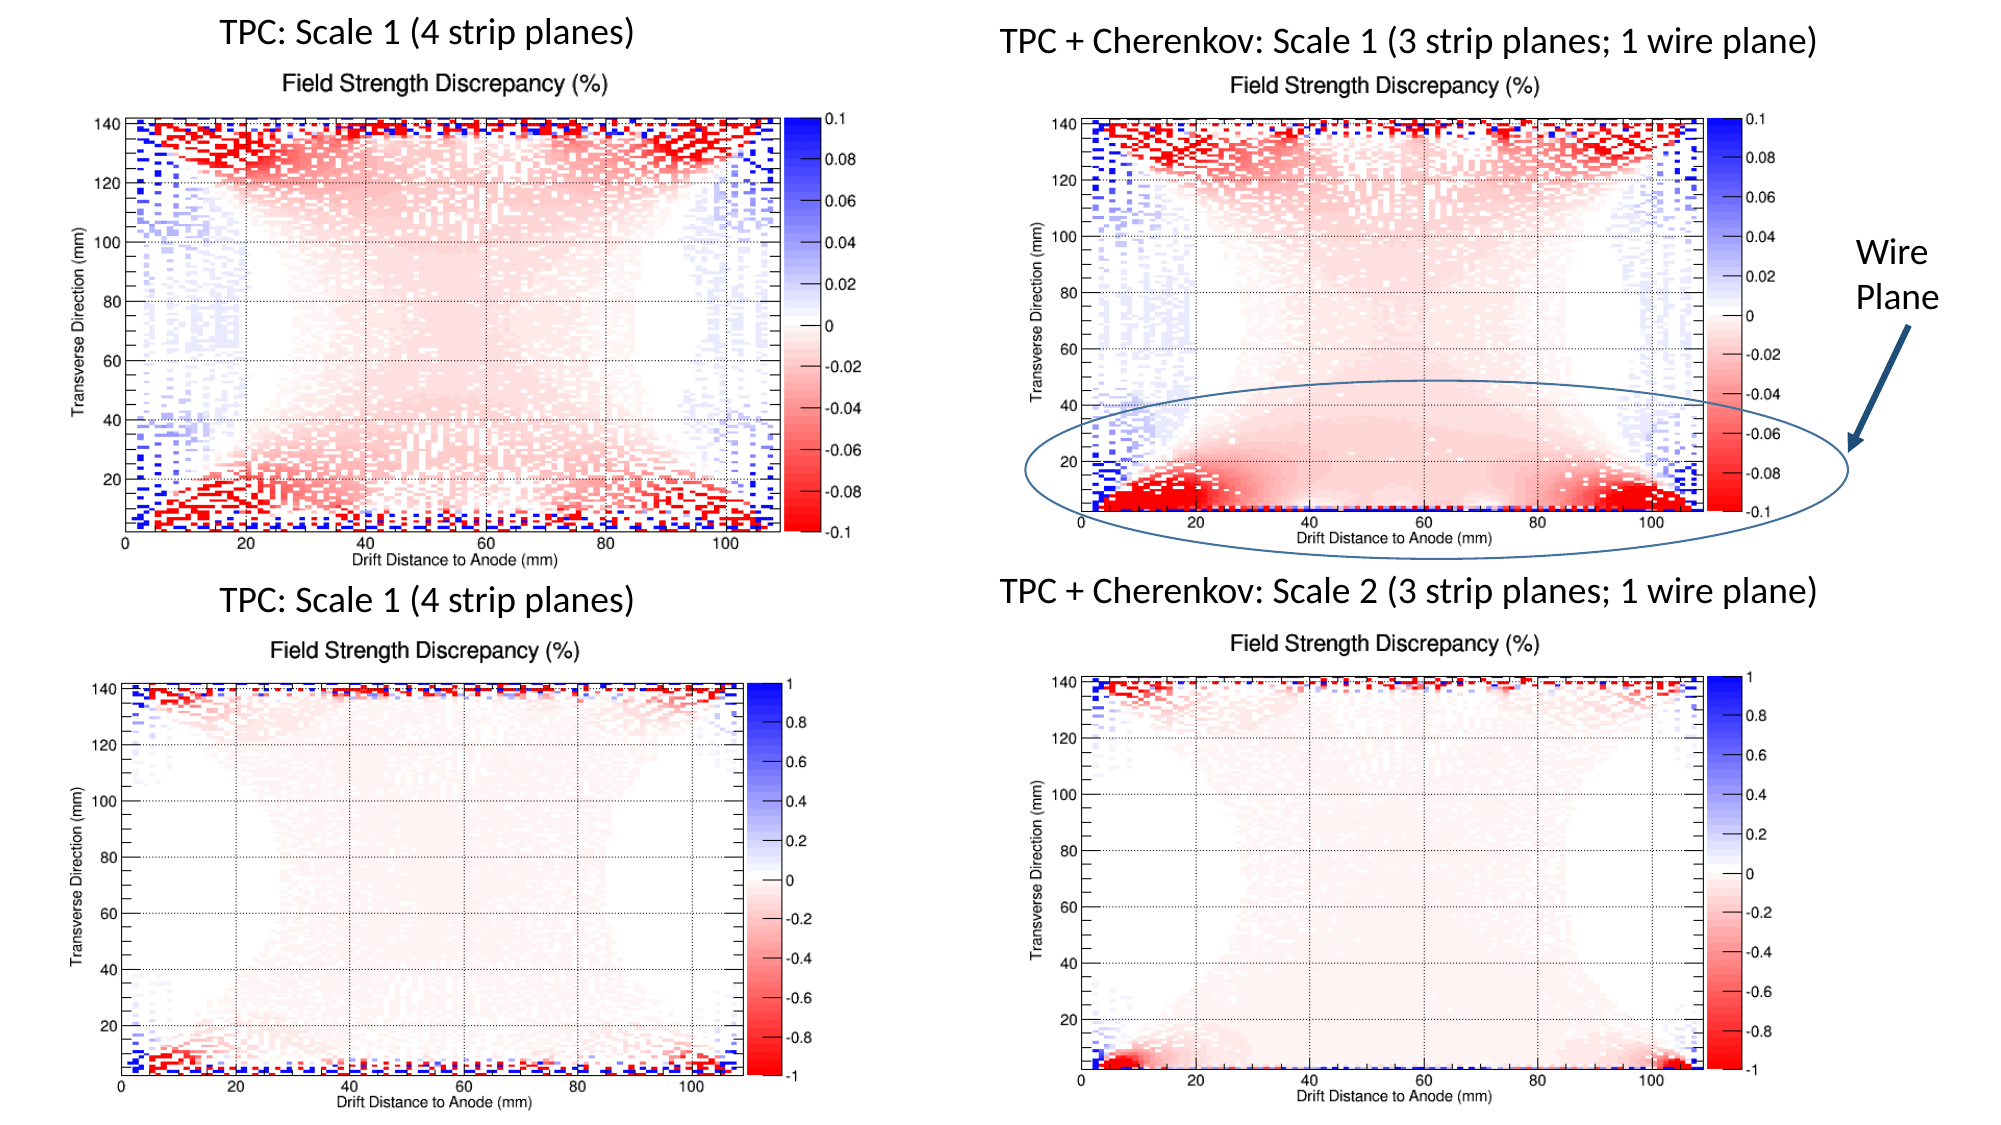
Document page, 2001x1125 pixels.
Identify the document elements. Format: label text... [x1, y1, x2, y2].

text_box TPC + Cherenkov: Scale 1 (3 strip planes; 1 wire plane) [984, 8, 1848, 69]
text_box TPC: Scale 1 (4 strip planes) [204, 567, 1068, 628]
text_box TPC: Scale 1 (4 strip planes) [204, 0, 1068, 60]
picture [1004, 627, 1781, 1119]
text_box [1781, 419, 1849, 520]
text_box Wire Plane [1841, 219, 2000, 324]
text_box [1847, 325, 1909, 453]
picture [44, 634, 821, 1125]
picture [1004, 69, 1781, 561]
picture [44, 66, 862, 584]
text_box TPC + Cherenkov: Scale 2 (3 strip planes; 1 wire plane) [984, 558, 1864, 664]
